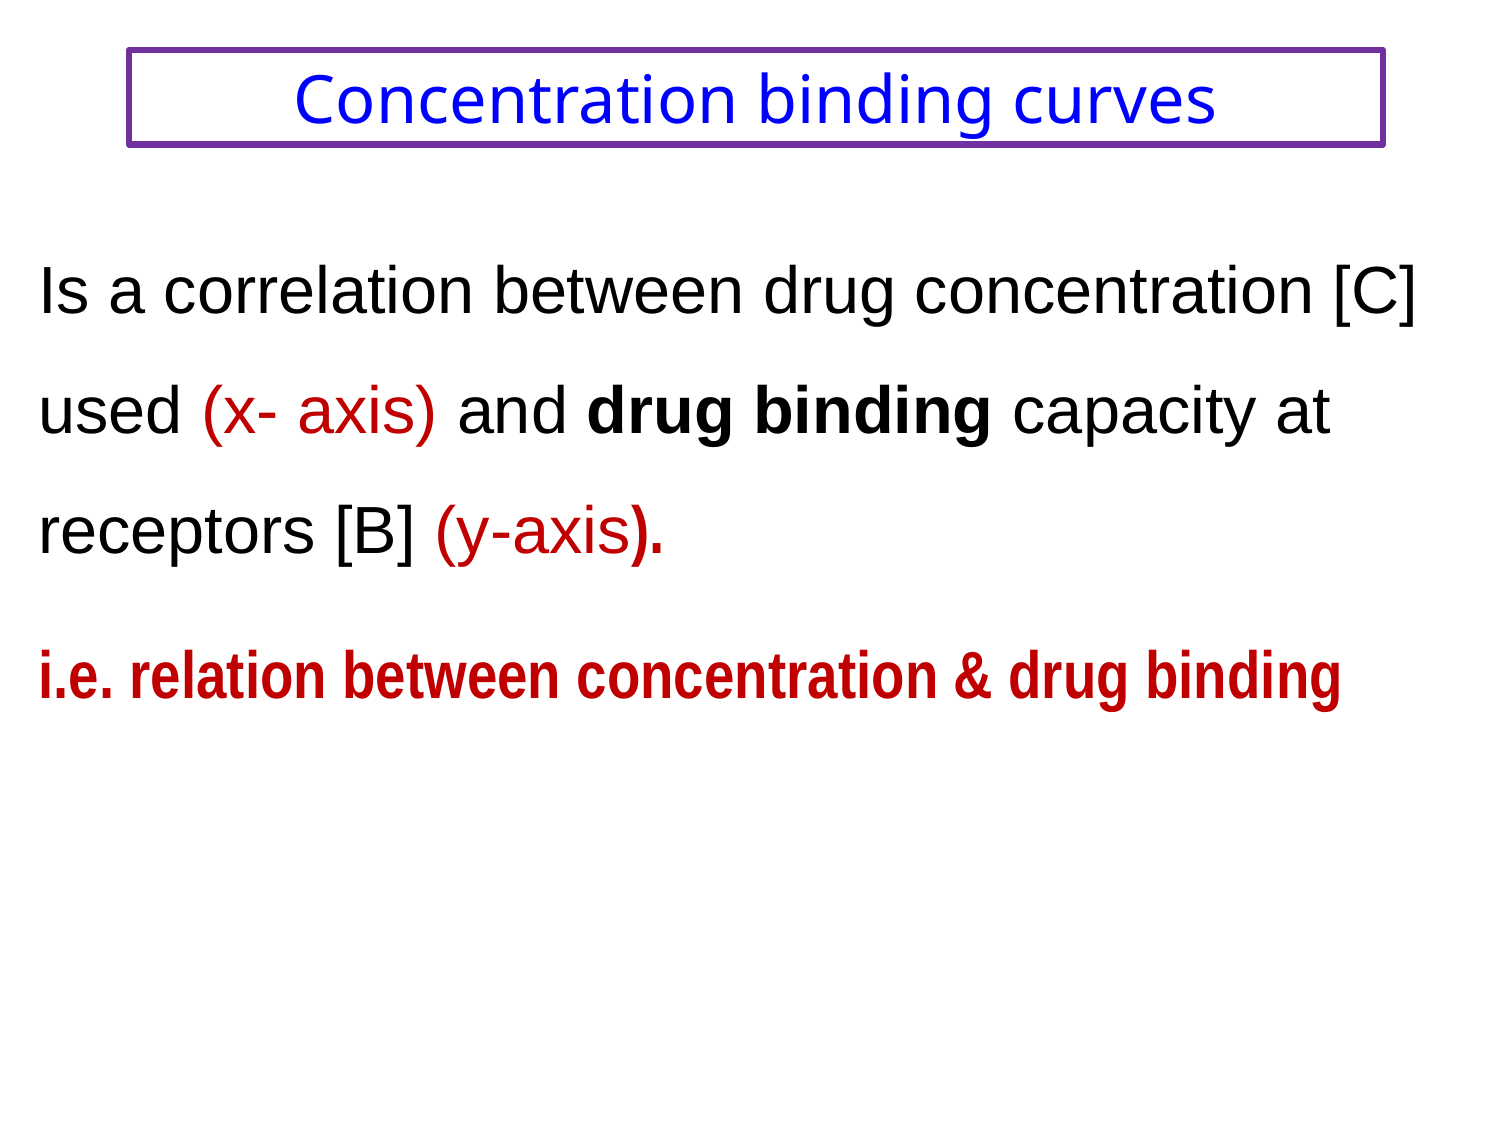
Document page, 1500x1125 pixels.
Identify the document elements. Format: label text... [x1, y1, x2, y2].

text_box Is a correlation between drug concentration [C] used (x- axis) and drug binding capacity at receptors [B] (y-axis). i.e. relation between concentration & drug binding [23, 199, 1477, 889]
text_box Concentration binding curves [128, 49, 1383, 145]
